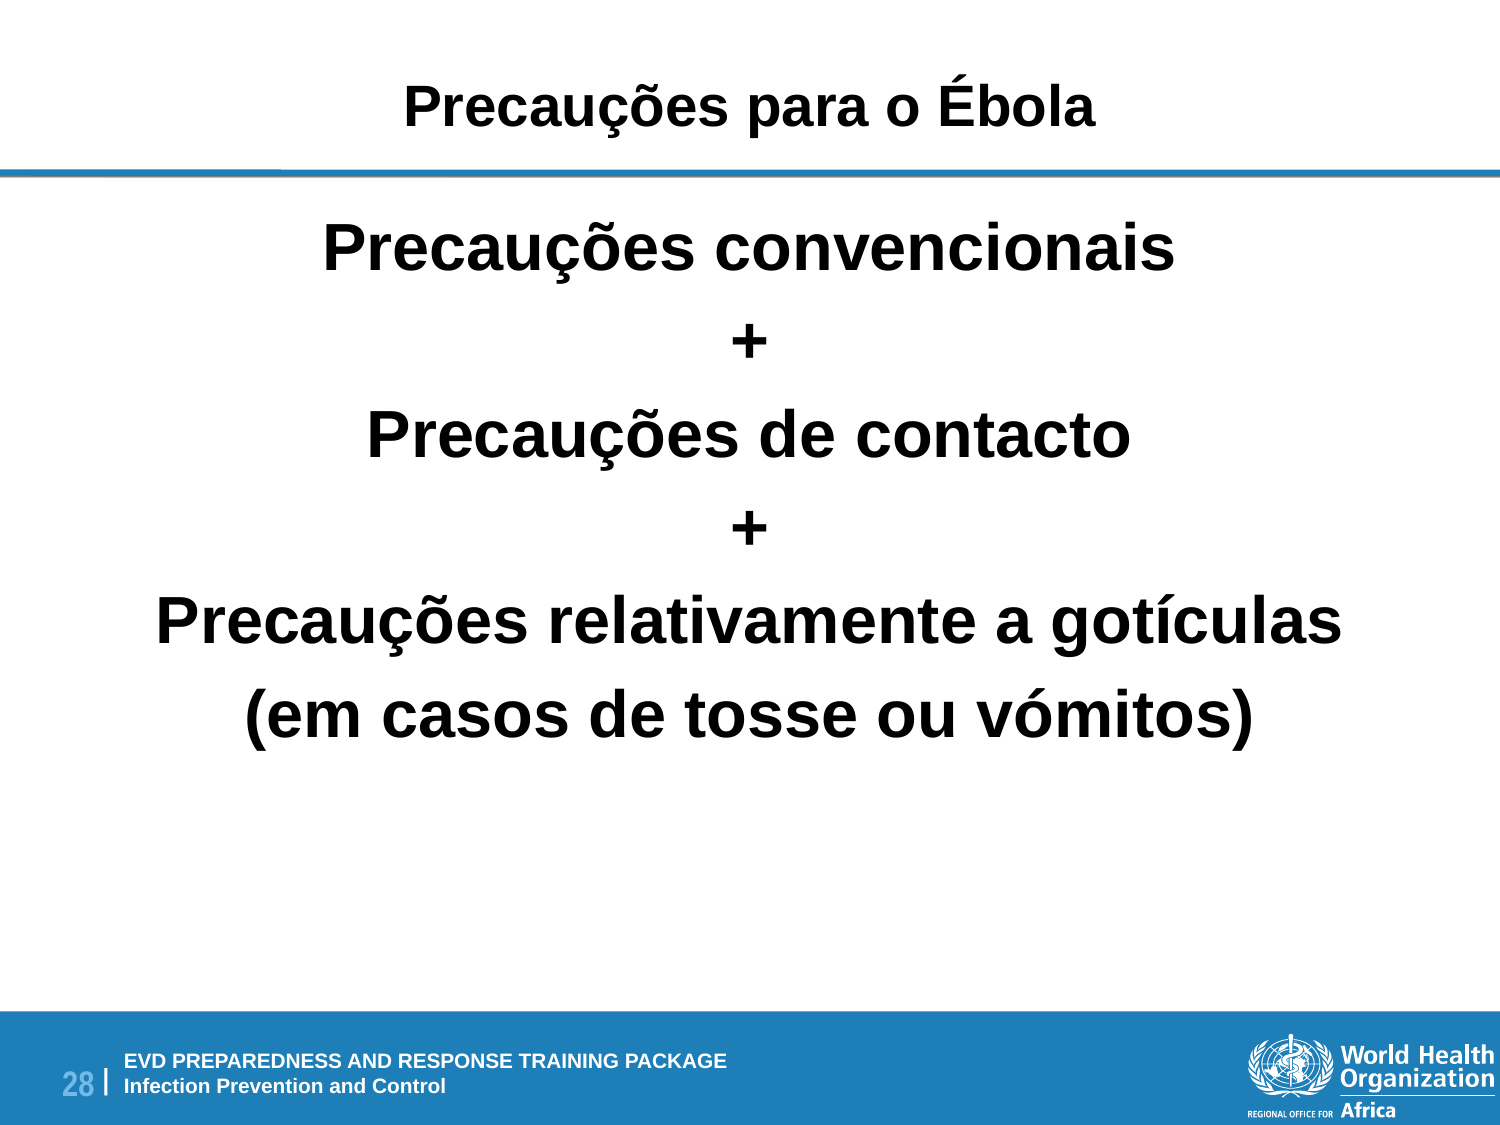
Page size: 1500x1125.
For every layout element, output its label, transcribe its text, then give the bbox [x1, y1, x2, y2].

title Precauções para o Ébola [74, 44, 1426, 162]
list Precauções convencionais + Precauções de contacto + Precauções relativamente a gotículas (em casos de tosse ou vómitos) [74, 196, 1426, 844]
